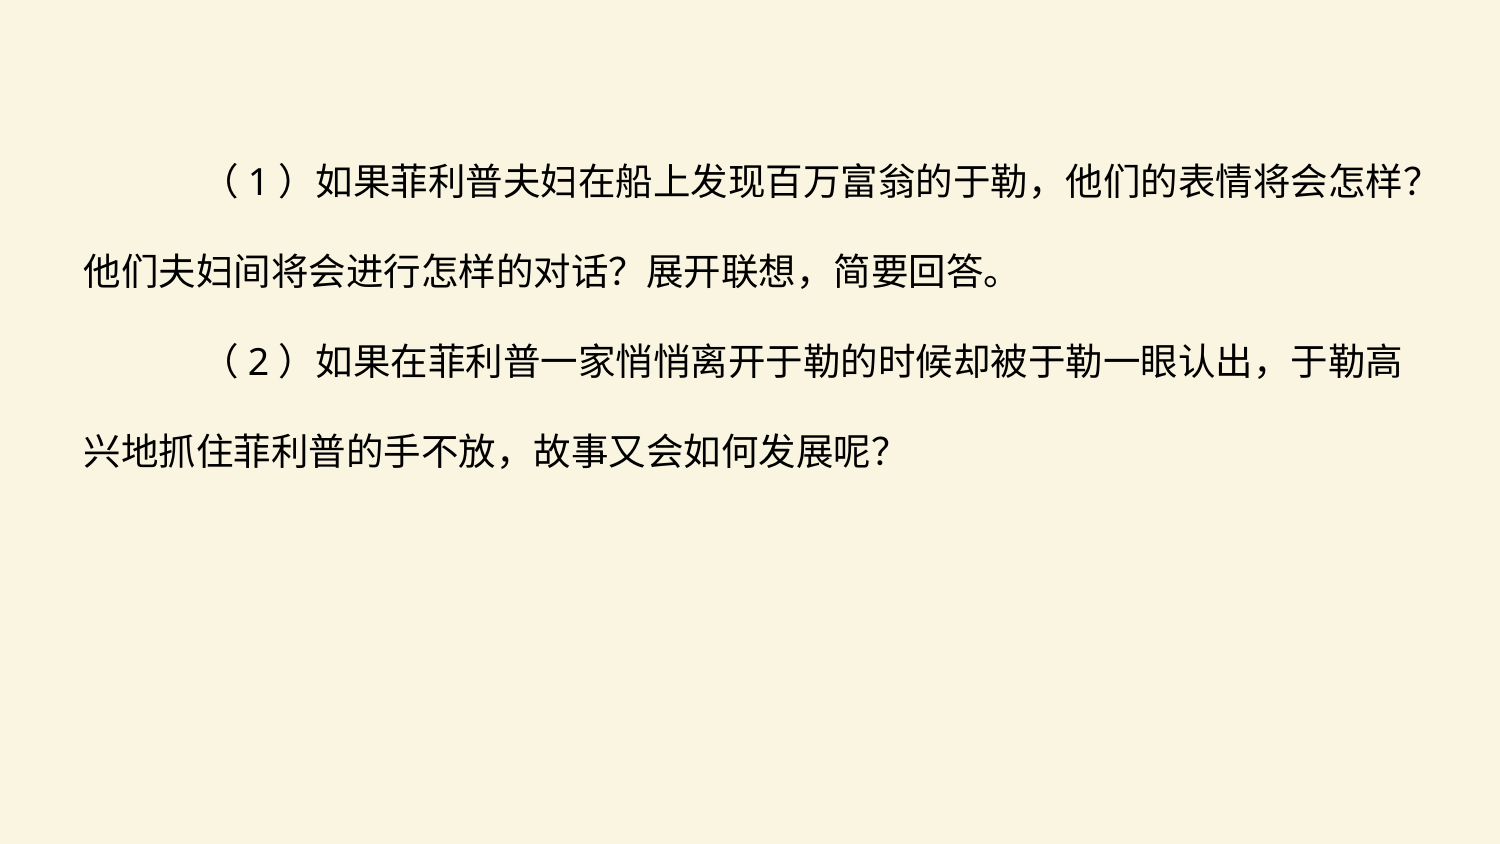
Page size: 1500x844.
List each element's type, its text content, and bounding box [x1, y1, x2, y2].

text_box （1）如果菲利普夫妇在船上发现百万富翁的于勒，他们的表情将会怎样？他们夫妇间将会进行怎样的对话？展开联想，简要回答。 （2）如果在菲利普一家悄悄离开于勒的时候却被于勒一眼认出，于勒高兴地抓住菲利普的手不放，故事又会如何发展呢？ [68, 106, 1432, 481]
